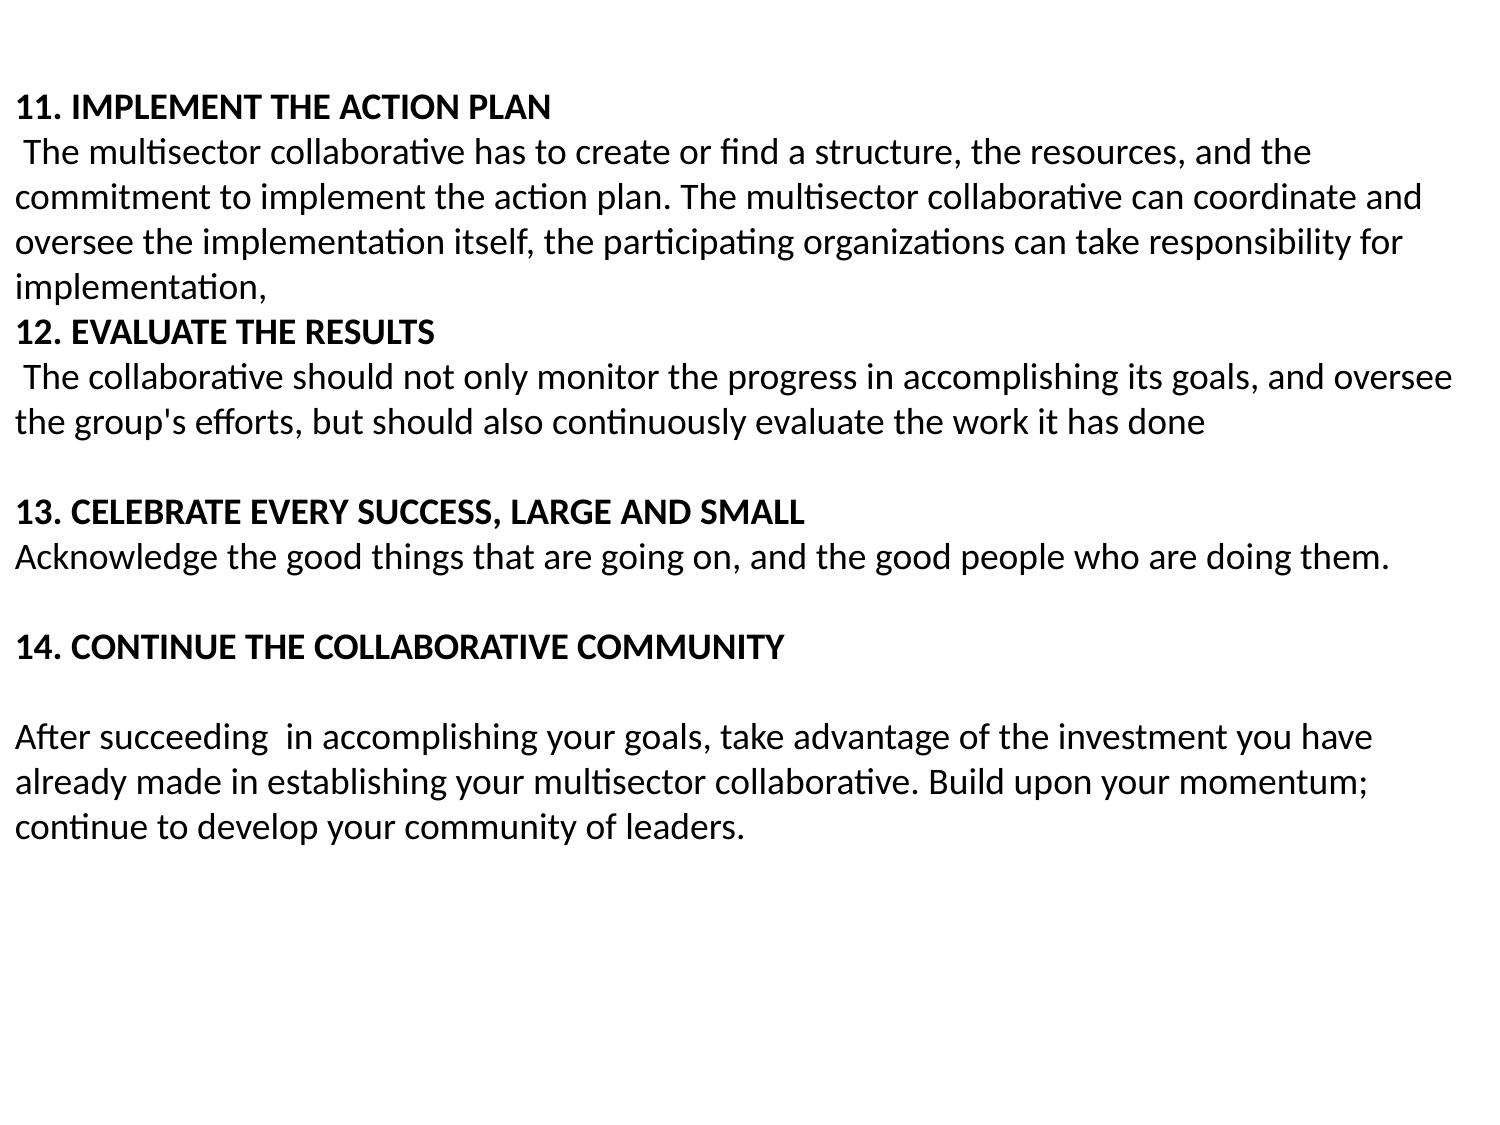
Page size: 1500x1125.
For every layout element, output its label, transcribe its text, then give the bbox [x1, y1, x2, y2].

text_box 11. IMPLEMENT THE ACTION PLAN The multisector collaborative has to create or find a structure, the resources, and the commitment to implement the action plan. The multisector collaborative can coordinate and oversee the implementation itself, the participating organizations can take responsibility for implementation, 12. EVALUATE THE RESULTS The collaborative should not only monitor the progress in accomplishing its goals, and oversee the group's efforts, but should also continuously evaluate the work it has done 13. CELEBRATE EVERY SUCCESS, LARGE AND SMALL Acknowledge the good things that are going on, and the good people who are doing them. 14. CONTINUE THE COLLABORATIVE COMMUNITY After succeeding in accomplishing your goals, take advantage of the investment you have already made in establishing your multisector collaborative. Build upon your momentum; continue to develop your community of leaders. [0, 29, 1473, 855]
